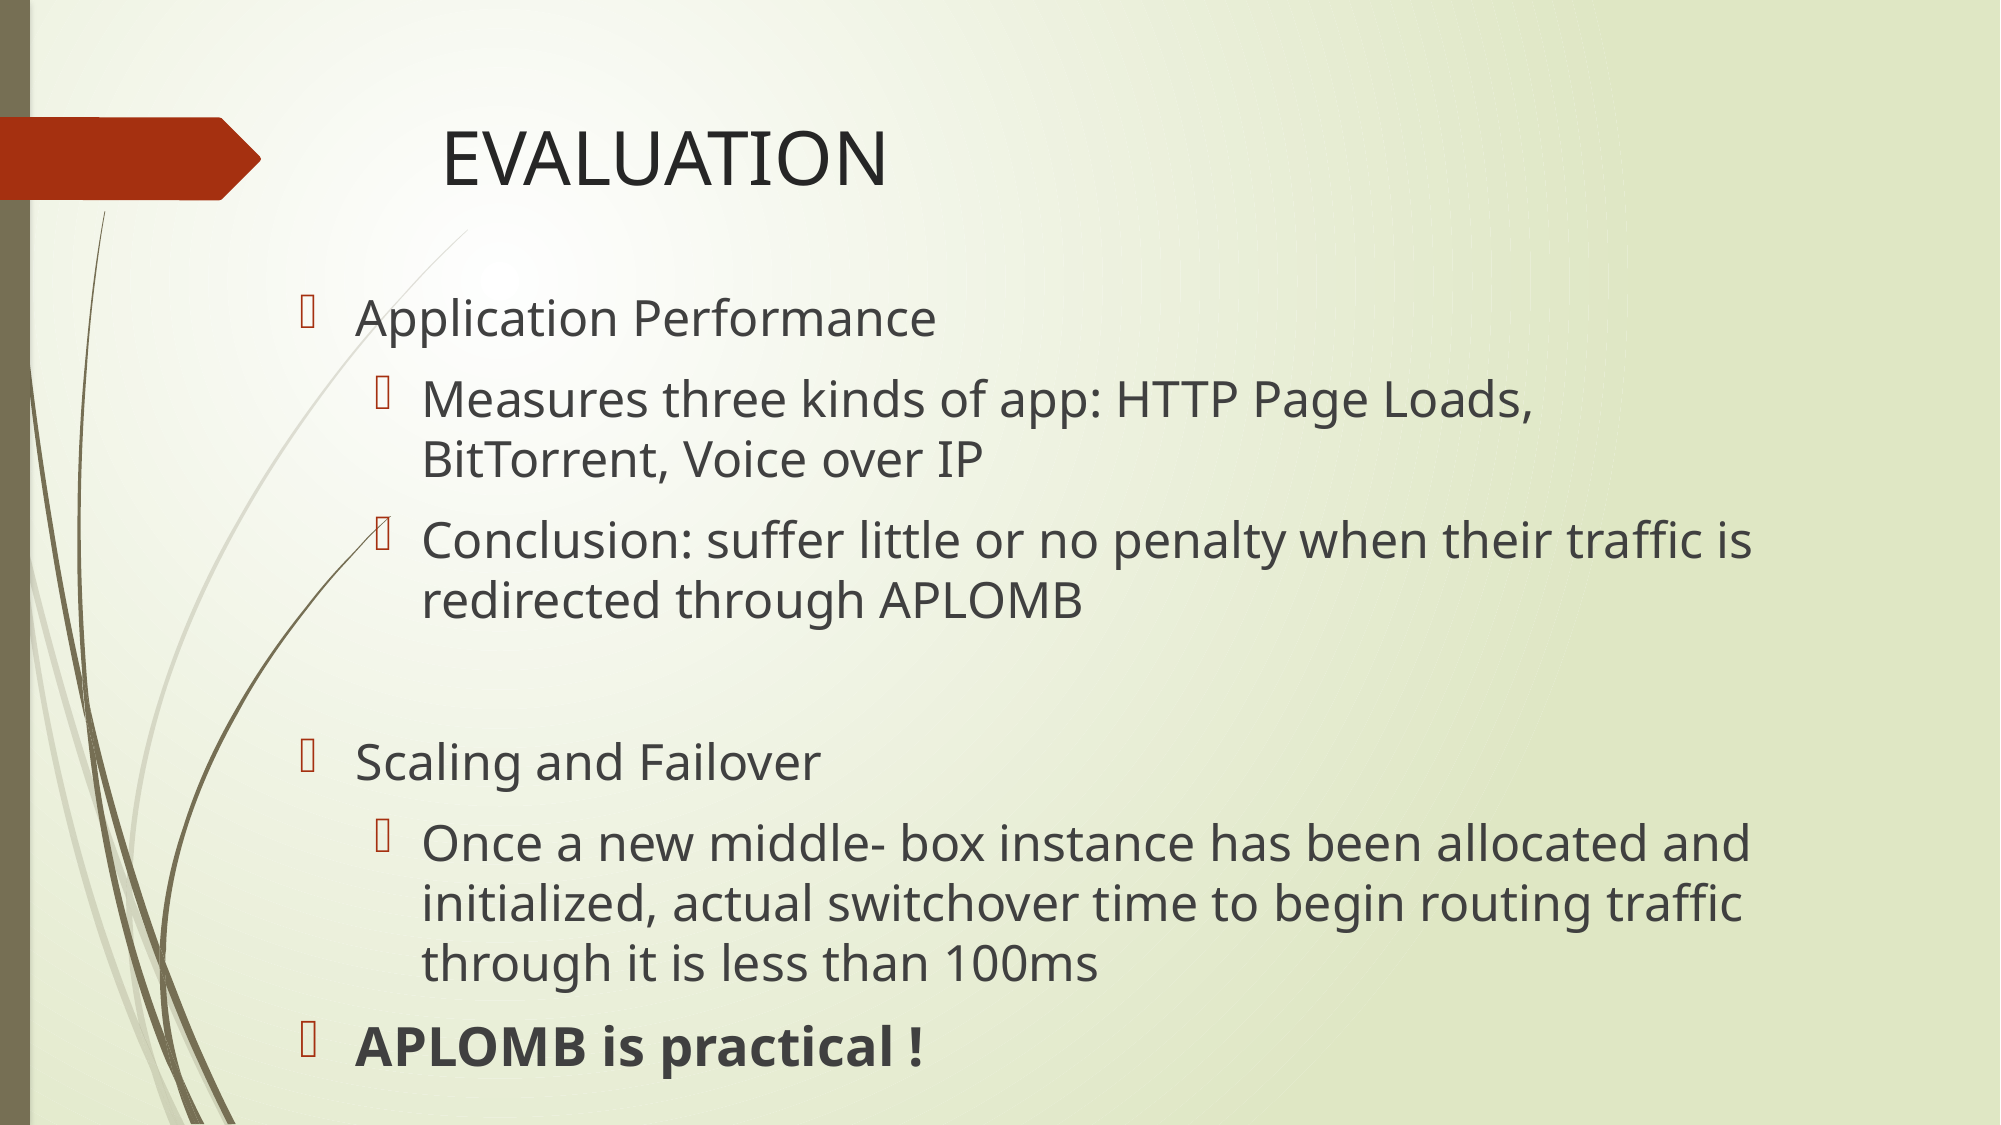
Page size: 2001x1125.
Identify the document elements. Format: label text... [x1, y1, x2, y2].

title EVALUATION [425, 102, 1888, 313]
list Application Performance Measures three kinds of app: HTTP Page Loads, BitTorrent, Voice over IP Conclusion: suffer little or no penalty when their traffic is redirected through APLOMB Scaling and Failover Once a new middle- box instance has been allocated and initialized, actual switchover time to begin routing traffic through it is less than 100ms APLOMB is practical ! [284, 279, 1774, 973]
